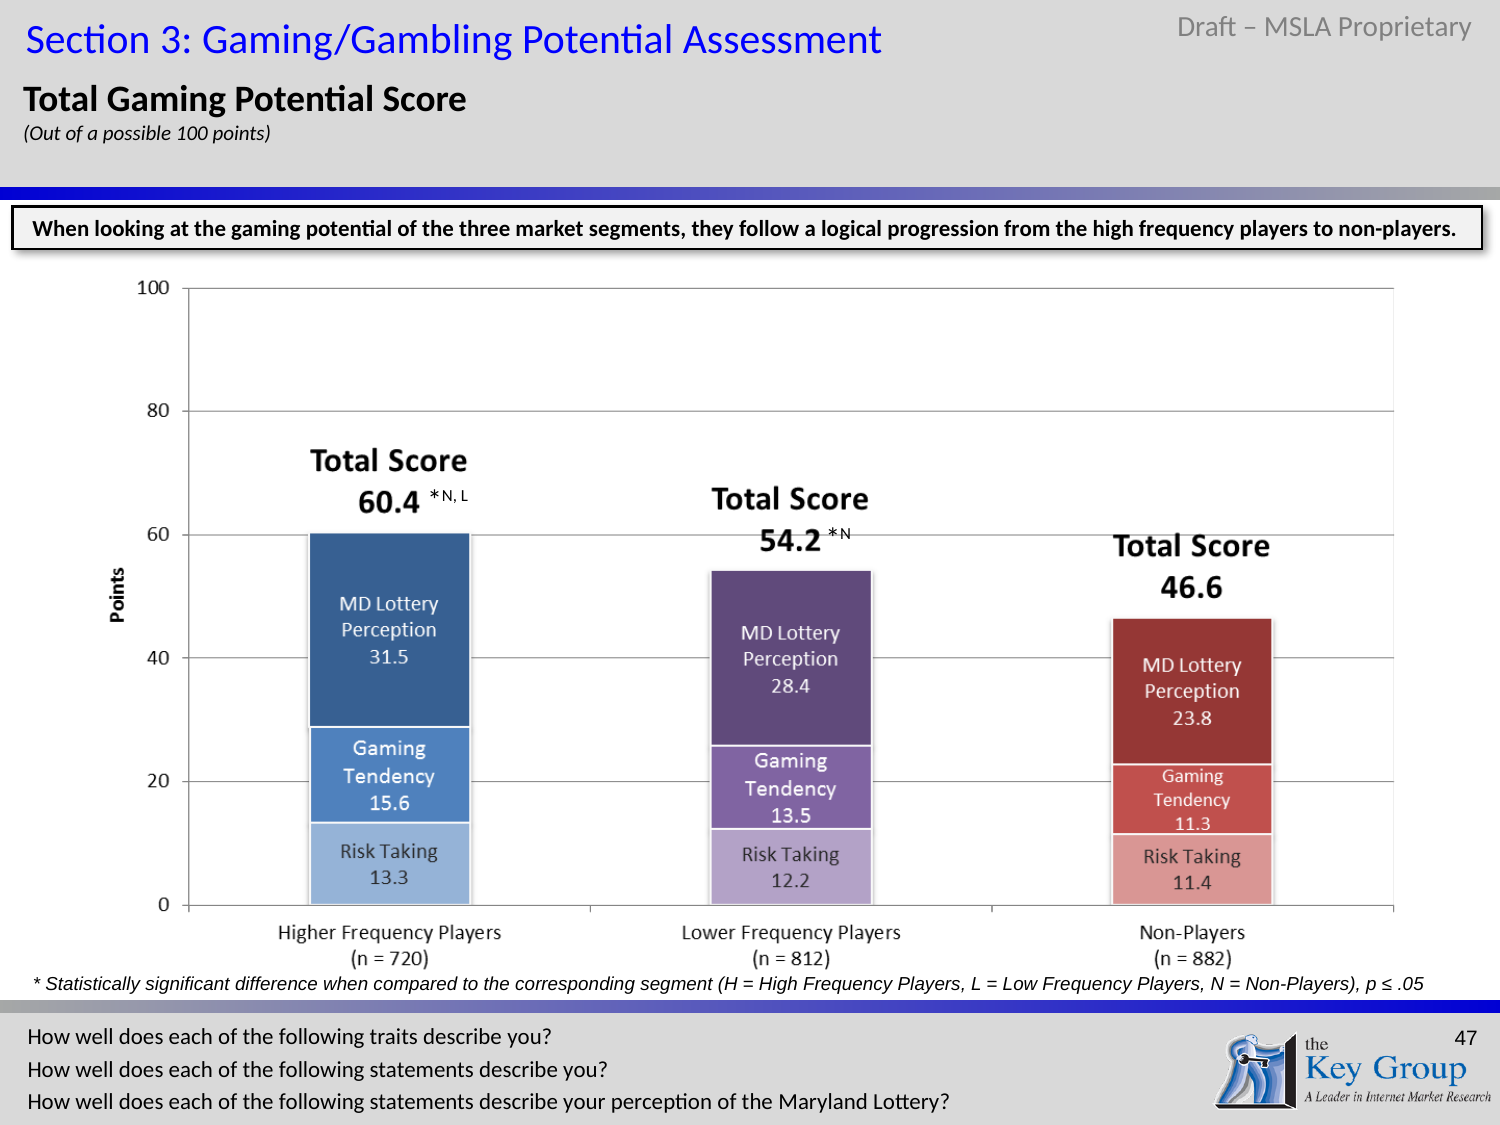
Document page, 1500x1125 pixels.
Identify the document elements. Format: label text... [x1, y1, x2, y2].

picture [75, 264, 1417, 986]
picture [1212, 1017, 1500, 1111]
list How well does each of the following traits describe you? How well does each of the following statements describe you? How well does each of the following statements describe your perception of the Maryland Lottery? [12, 1025, 1188, 1063]
text_box When looking at the gaming potential of the three market segments, they follow a logical progression from the high frequency players to non-players. [12, 206, 1482, 249]
list Total Gaming Potential Score (Out of a possible 100 points) [8, 67, 1500, 155]
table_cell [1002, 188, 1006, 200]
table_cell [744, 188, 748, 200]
list Section 3: Gaming/Gambling Potential Assessment [10, 4, 1500, 67]
text_box Draft – MSLA Proprietary [1162, 0, 1500, 50]
table_cell 47% [920, 188, 925, 200]
text_box * Statistically significant difference when compared to the corresponding segment (H = High Frequency Players, L = Low Frequency Players, N = Non-Players), p ≤ .05 [0, 964, 1438, 1025]
